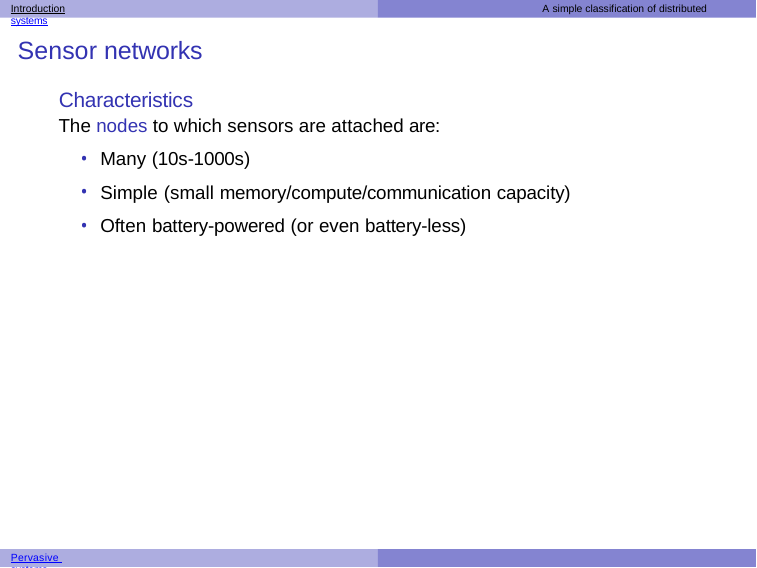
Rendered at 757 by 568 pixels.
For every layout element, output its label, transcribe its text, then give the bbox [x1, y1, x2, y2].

text_box Introduction A simple classification of distributed systems [8, 0, 748, 27]
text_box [0, 548, 757, 568]
text_box Characteristics The nodes to which sensors are attached are: Many (10s-1000s) Simple (small memory/compute/communication capacity) Often battery-powered (or even battery-less) [54, 81, 578, 237]
title Sensor networks [15, 32, 418, 130]
